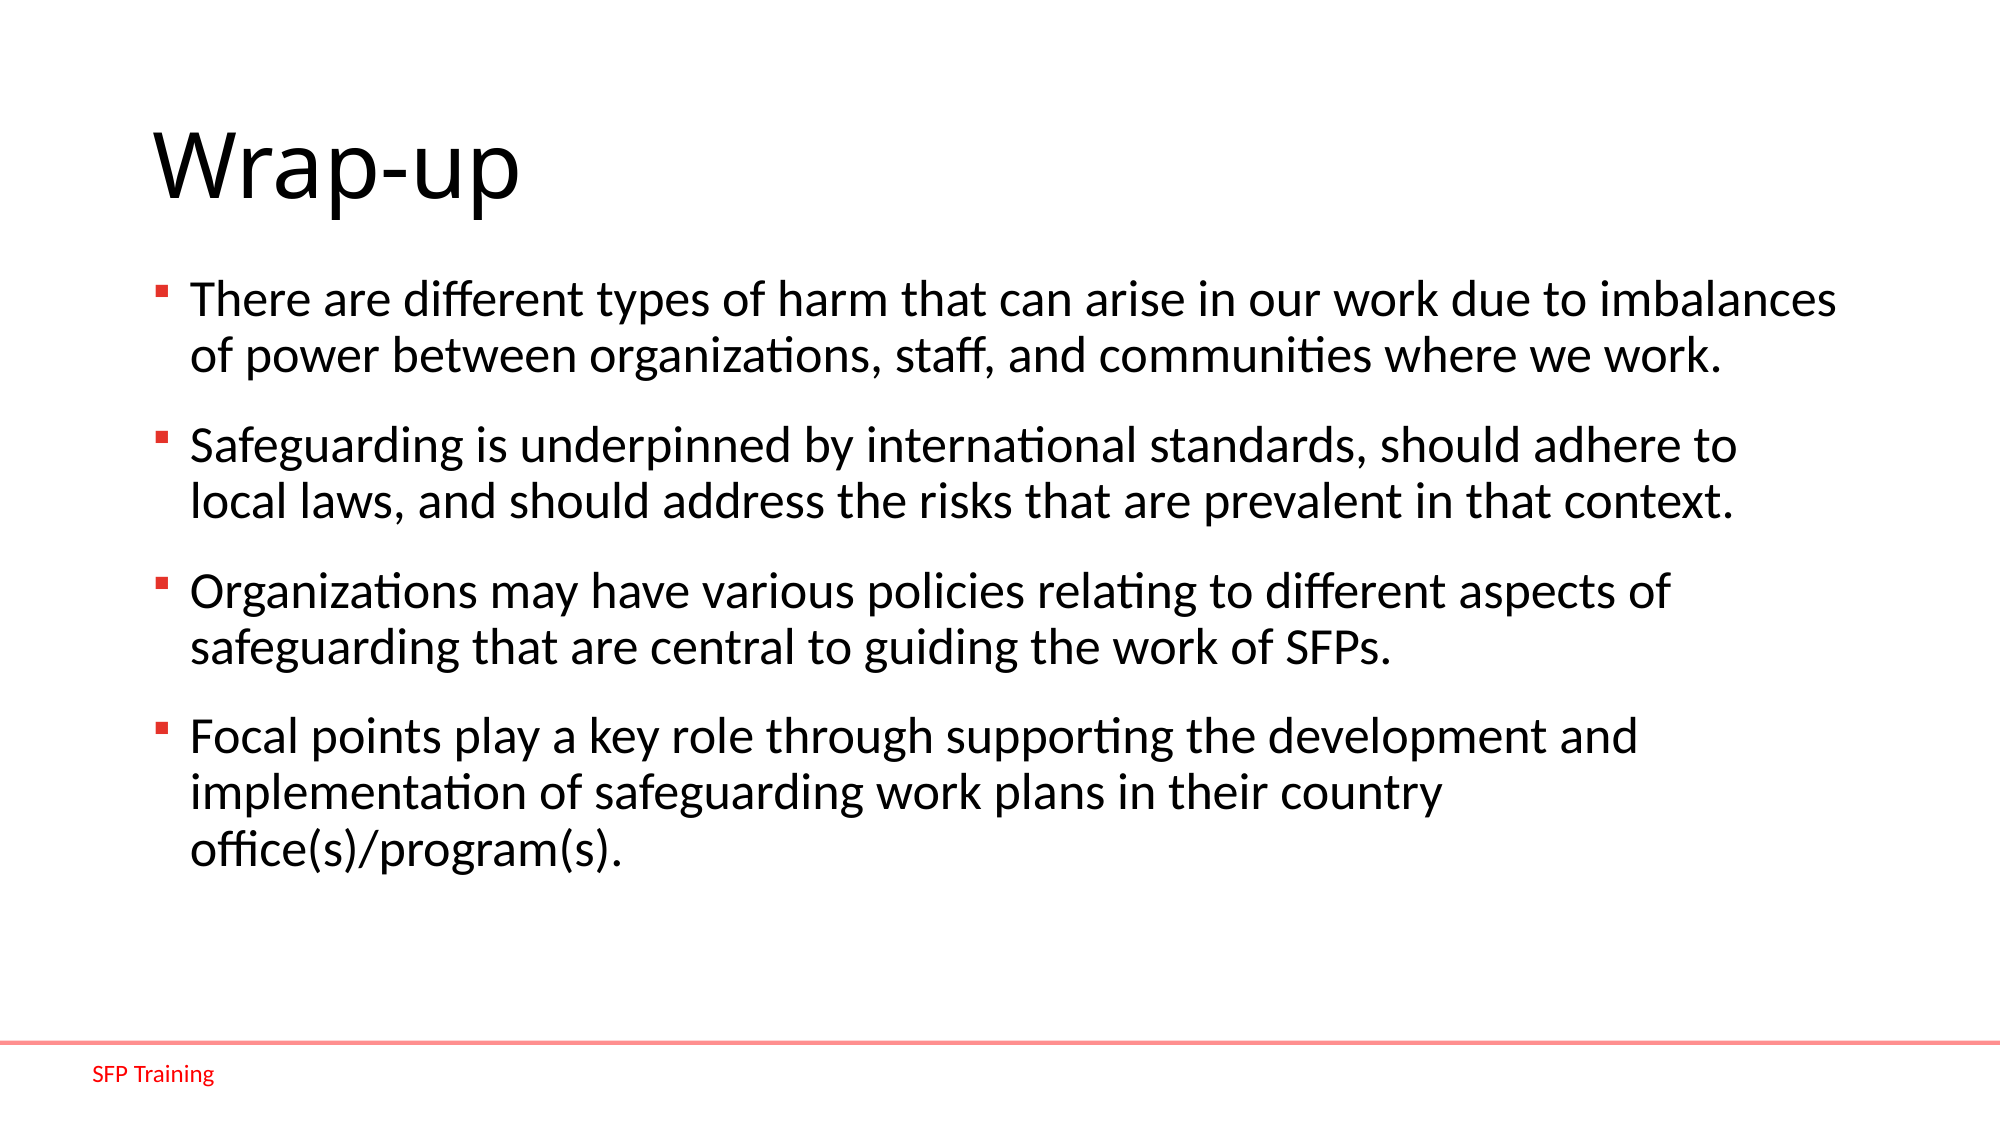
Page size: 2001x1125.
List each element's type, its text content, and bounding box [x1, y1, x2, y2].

text_box SFP Training [0, 1045, 494, 1103]
title Wrap-up [137, 59, 1863, 264]
list There are different types of harm that can arise in our work due to imbalances of power between organizations, staff, and communities where we work. Safeguarding is underpinned by international standards, should adhere to local laws, and should address the risks that are prevalent in that context. Organizations may have various policies relating to different aspects of safeguarding that are central to guiding the work of SFPs. Focal points play a key role through supporting the development and implementation of safeguarding work plans in their country office(s)/program(s). [137, 264, 1863, 1014]
